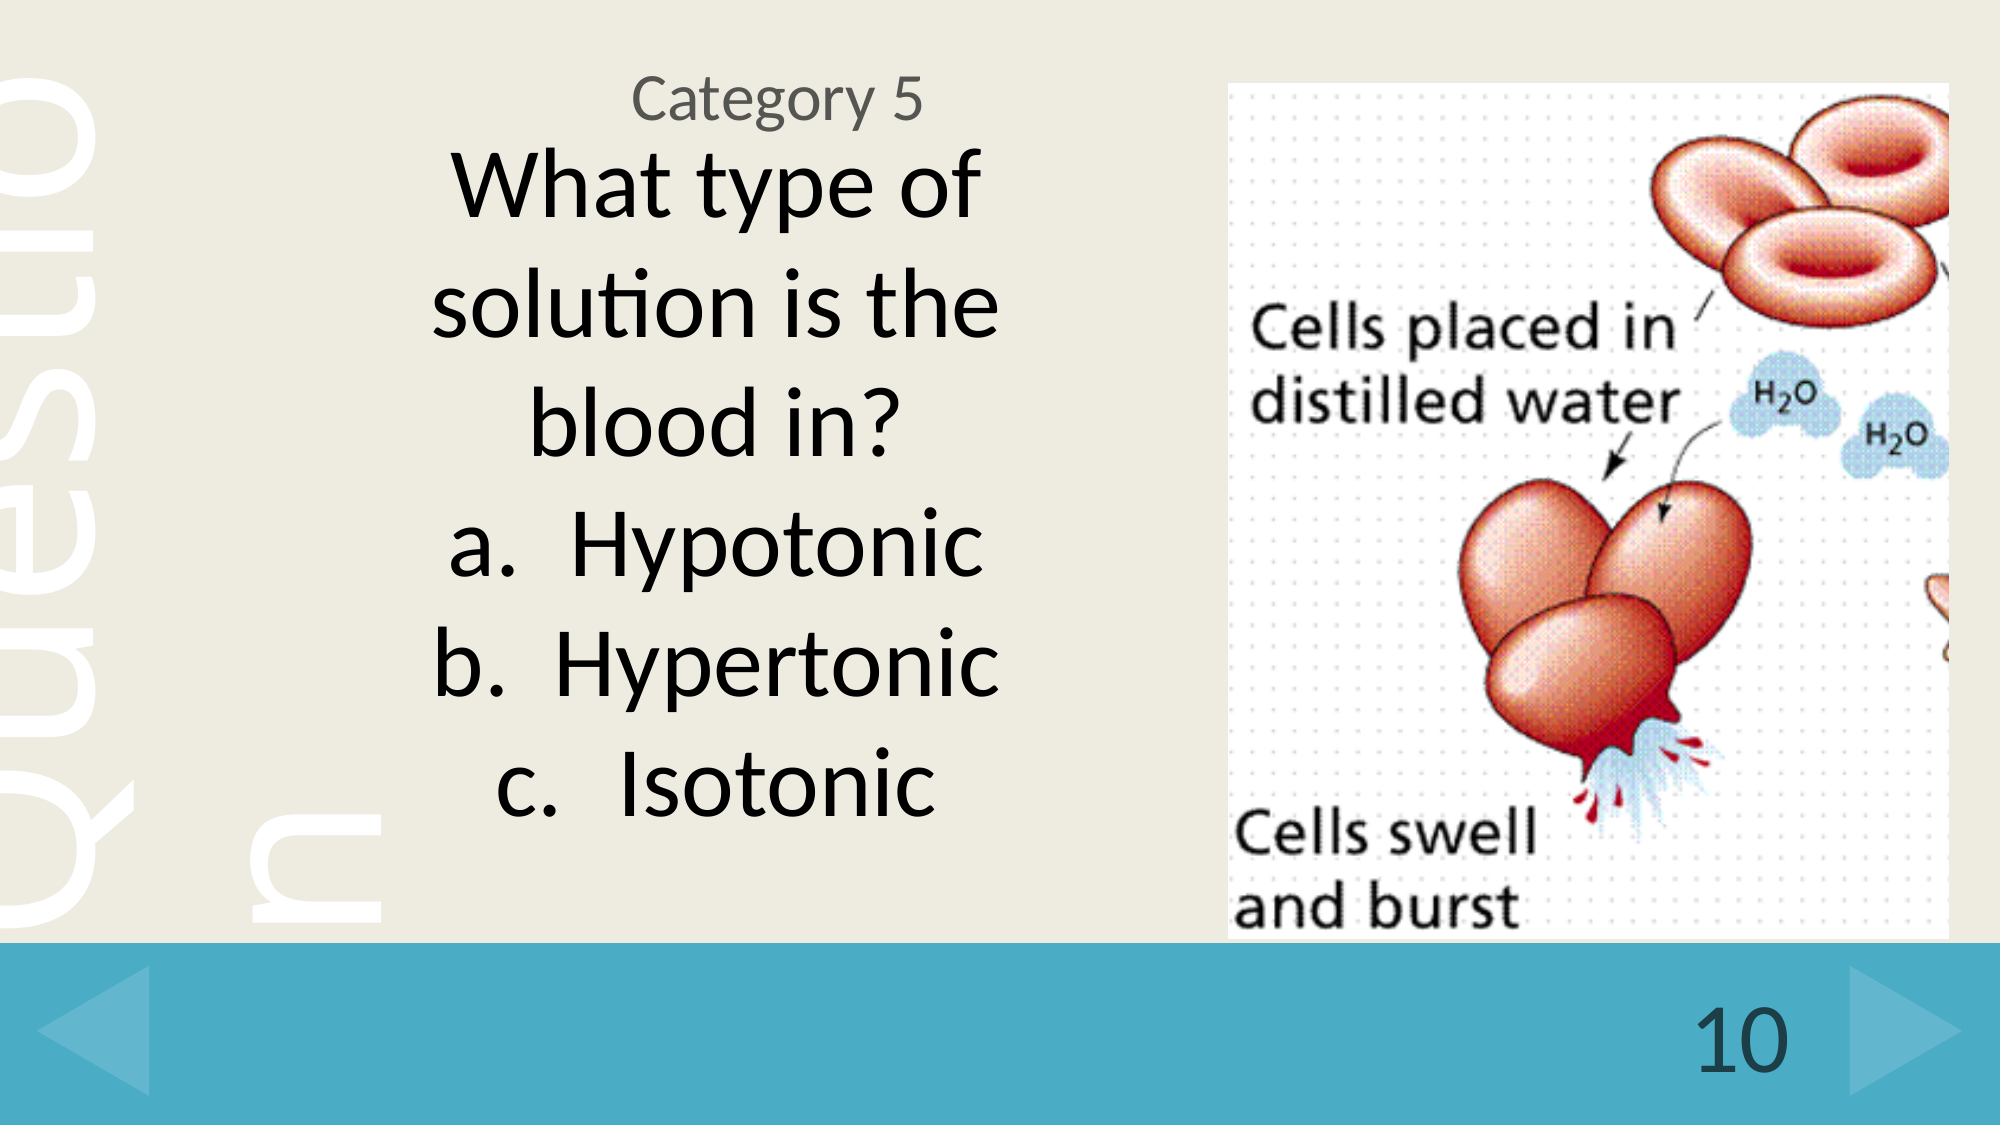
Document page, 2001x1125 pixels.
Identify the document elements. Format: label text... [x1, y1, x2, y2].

list What type of solution is the blood in? Hypotonic Hypertonic Isotonic [302, 143, 1131, 893]
list 10 [1494, 967, 1806, 1097]
title Category 5 [99, 45, 1458, 143]
picture [1223, 83, 1950, 939]
